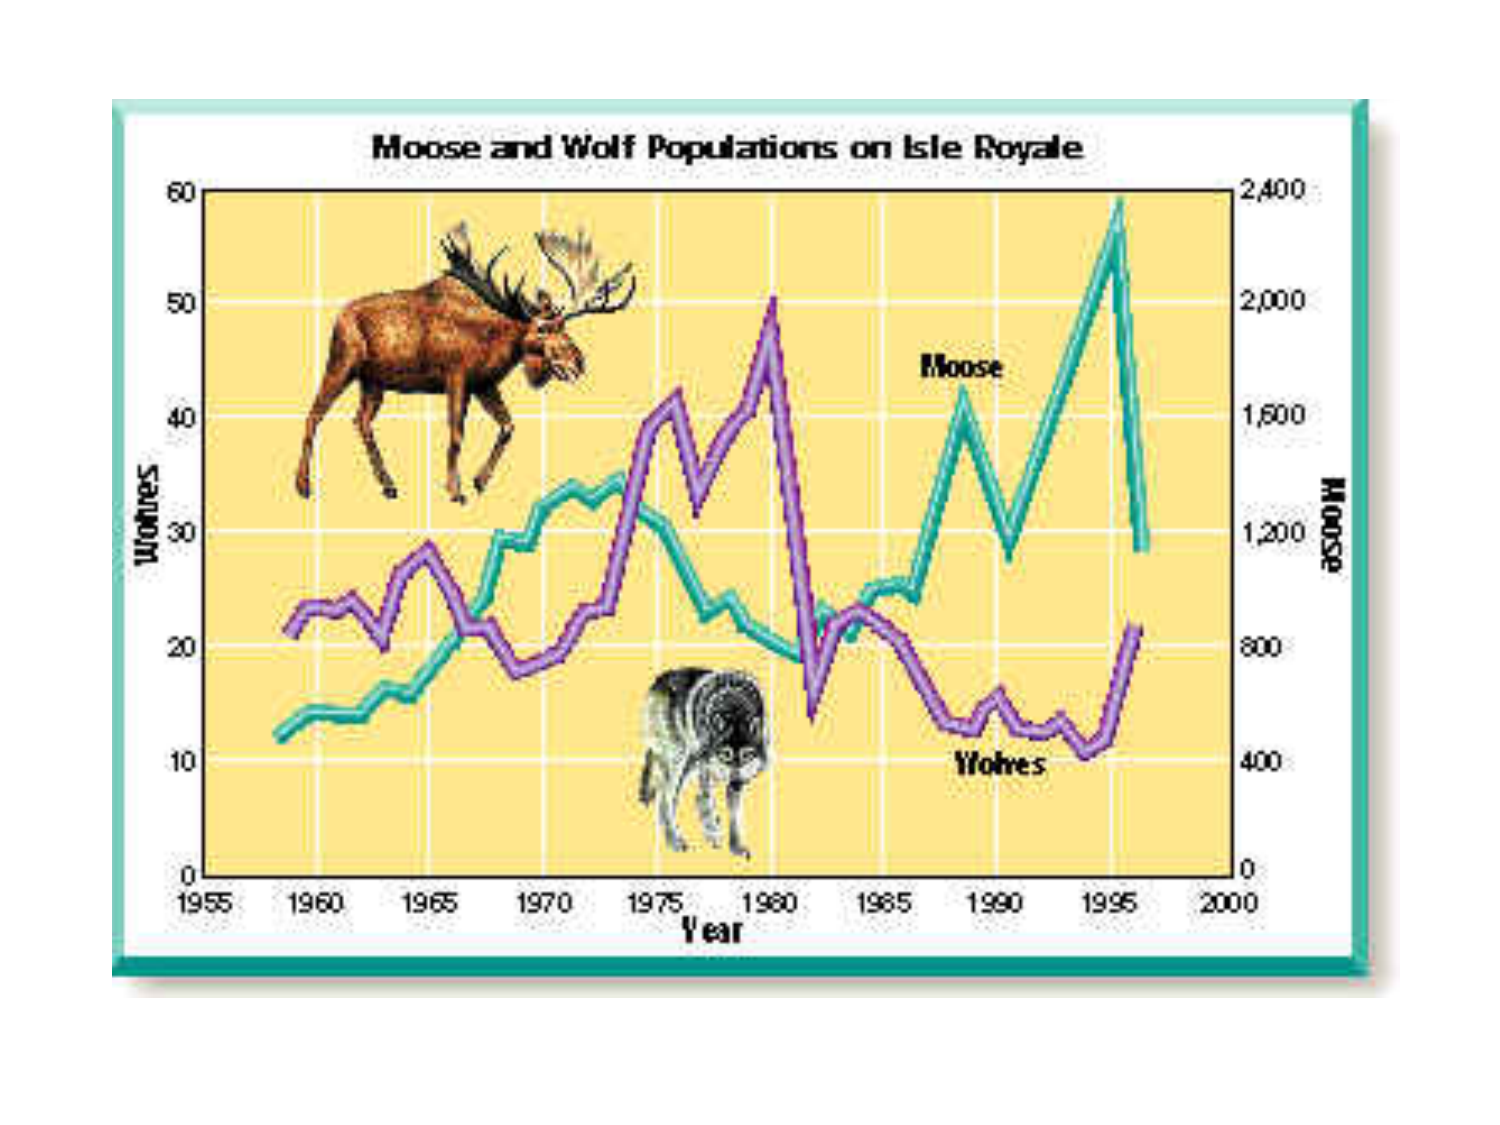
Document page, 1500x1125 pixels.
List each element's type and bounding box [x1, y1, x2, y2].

picture [112, 99, 1401, 998]
